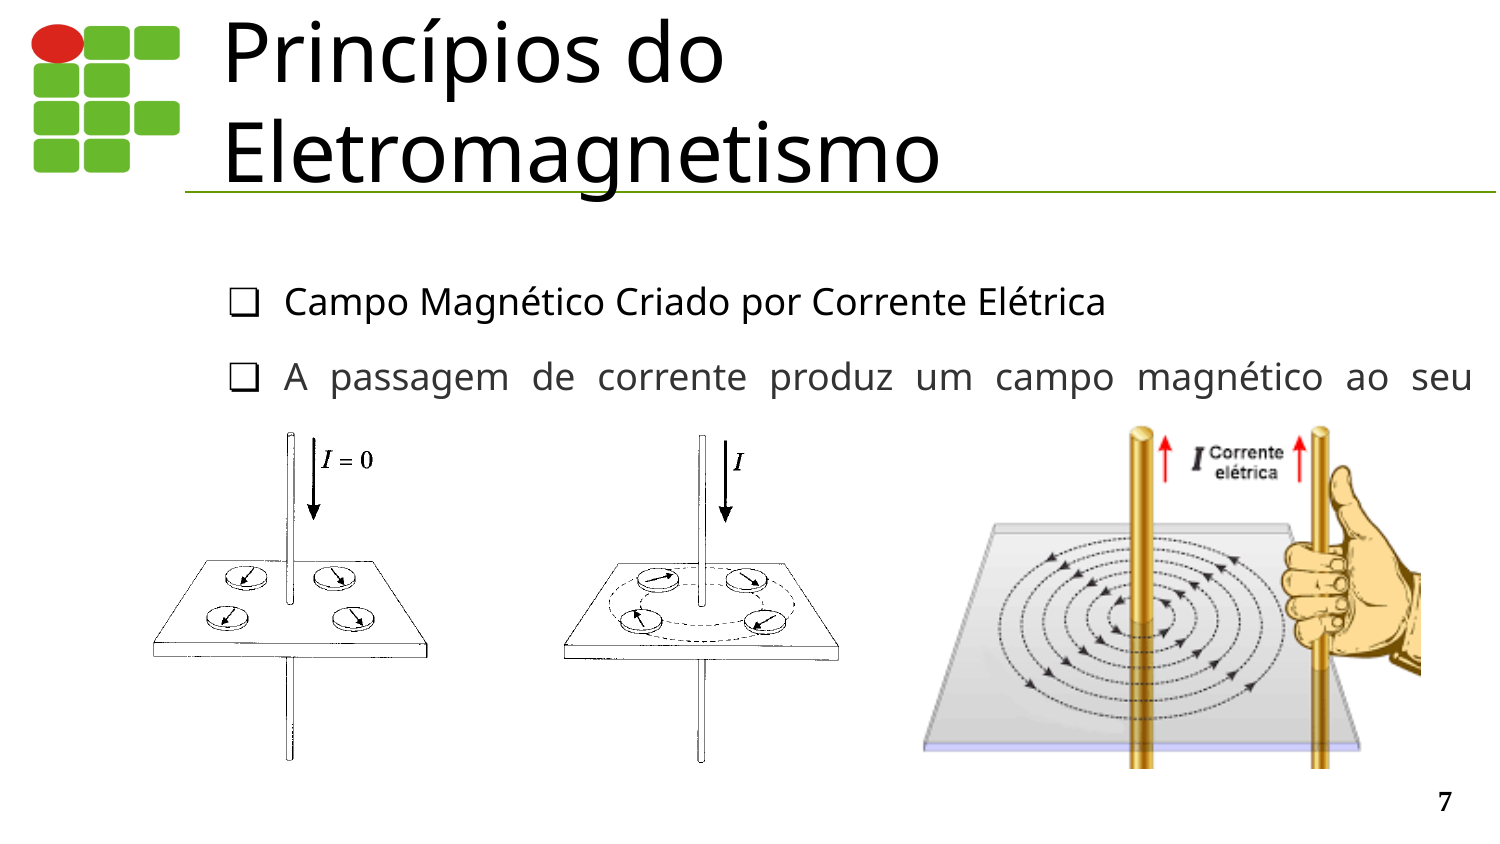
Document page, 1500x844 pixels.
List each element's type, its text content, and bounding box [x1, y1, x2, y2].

title Princípios do Eletromagnetismo [206, 26, 1468, 207]
picture [919, 421, 1422, 769]
list Campo Magnético Criado por Corrente Elétrica [193, 248, 1490, 321]
picture [29, 23, 182, 174]
picture [135, 421, 852, 769]
text_box ‹#› [1390, 768, 1468, 825]
list A passagem de corrente produz um campo magnético ao seu redor; [193, 323, 1490, 396]
